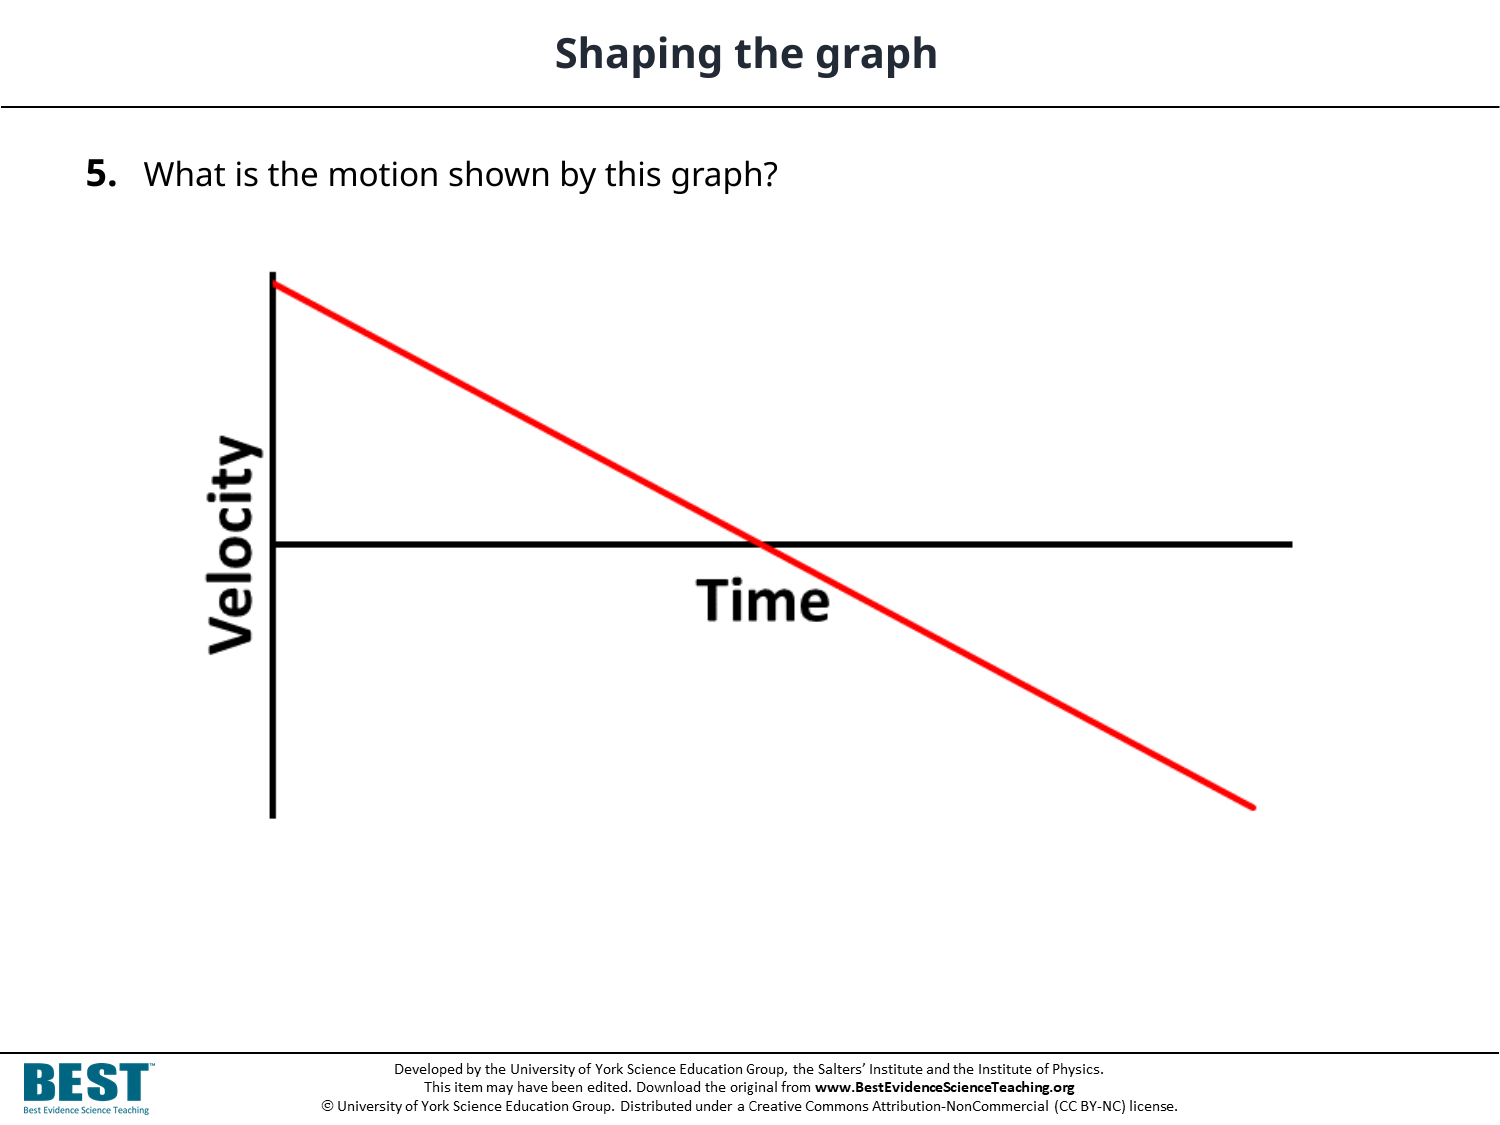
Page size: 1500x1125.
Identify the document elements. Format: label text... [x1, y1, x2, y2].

text_box Shaping the graph [23, 4, 1471, 99]
picture [0, 106, 1500, 1125]
